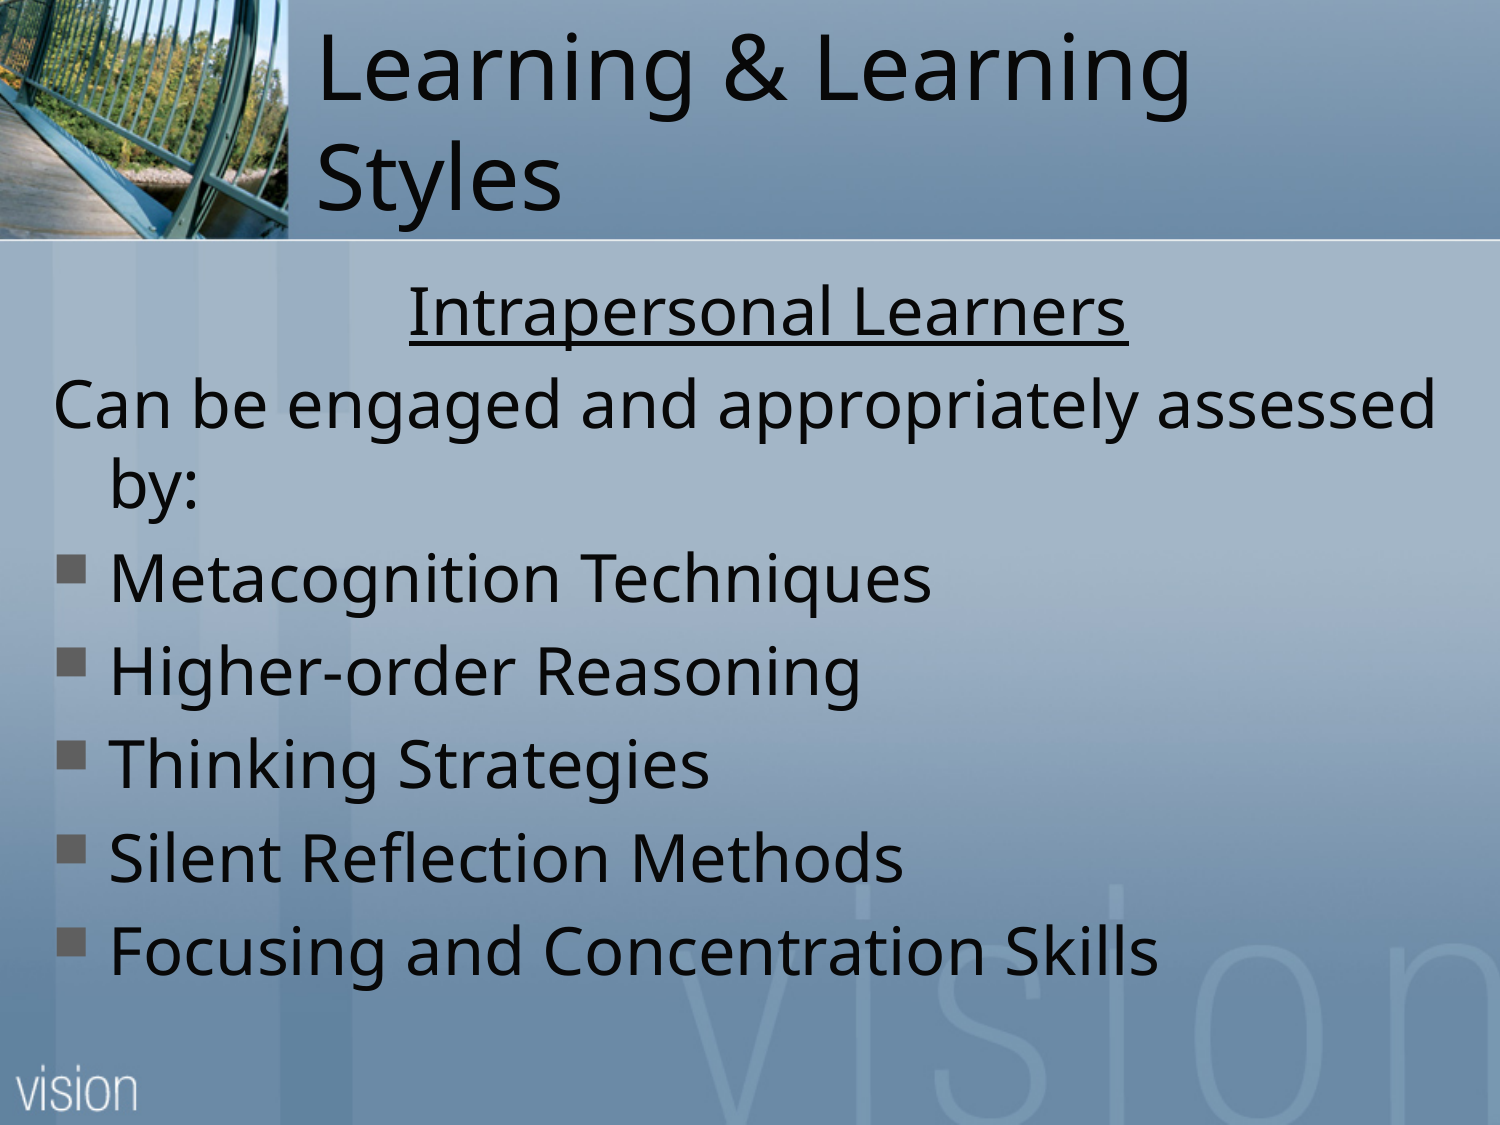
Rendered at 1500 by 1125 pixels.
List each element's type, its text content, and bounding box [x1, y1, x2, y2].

title Learning & Learning Styles [299, 30, 1462, 207]
picture [0, 0, 1500, 1125]
list Intrapersonal Learners Can be engaged and appropriately assessed by: Metacognition Techniques Higher-order Reasoning Thinking Strategies Silent Reflection Methods Focusing and Concentration Skills [37, 261, 1500, 1095]
